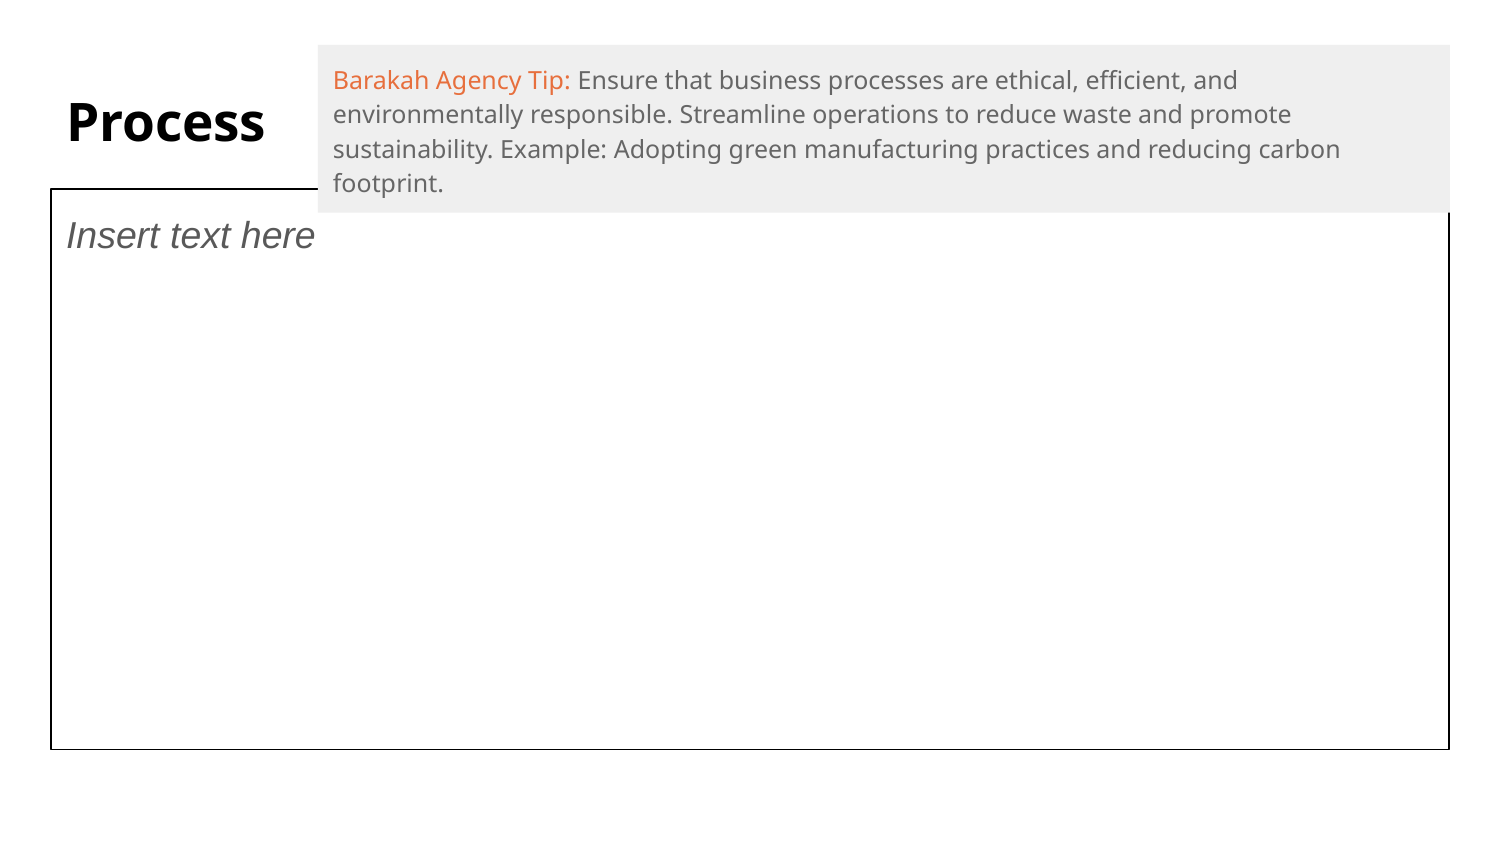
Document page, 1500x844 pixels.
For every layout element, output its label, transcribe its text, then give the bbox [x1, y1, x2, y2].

title Process [51, 72, 317, 167]
text_box Barakah Agency Tip: Ensure that business processes are ethical, efficient, and environmentally responsible. Streamline operations to reduce waste and promote sustainability. Example: Adopting green manufacturing practices and reducing carbon footprint. [317, 44, 1450, 213]
list Insert text here [51, 189, 1449, 750]
